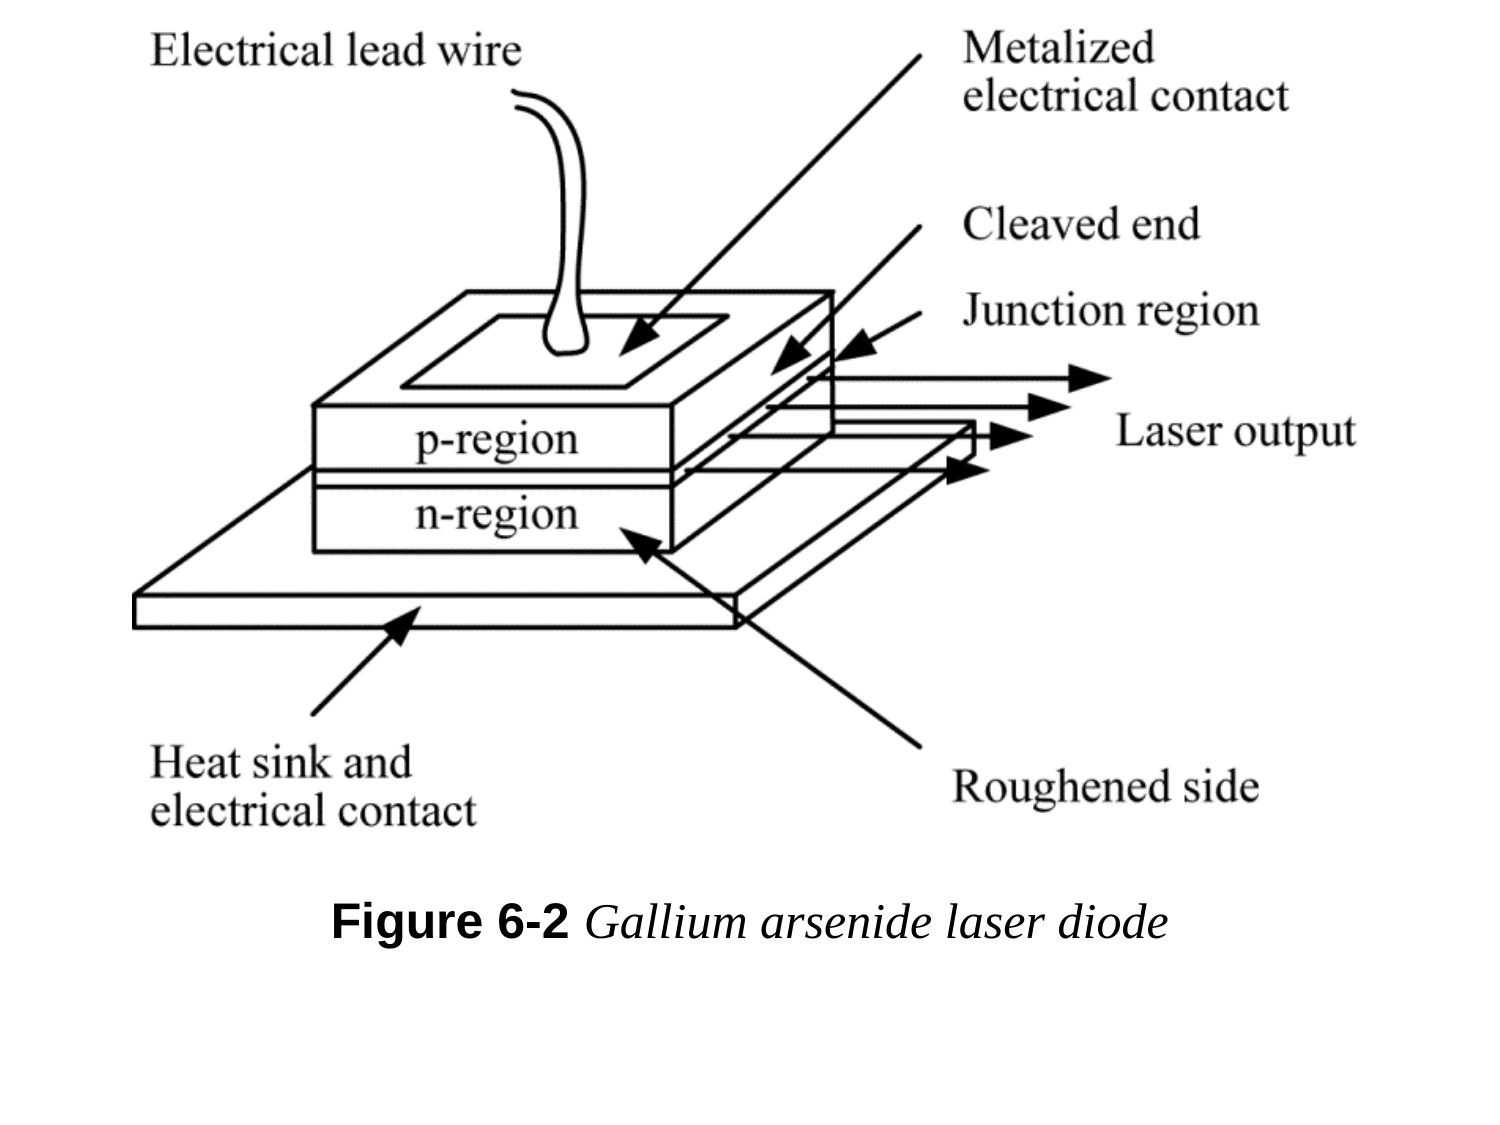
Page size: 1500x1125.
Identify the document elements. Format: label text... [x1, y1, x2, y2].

title Figure 6-2 Gallium arsenide laser diode [75, 825, 1425, 1013]
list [132, 12, 1363, 844]
